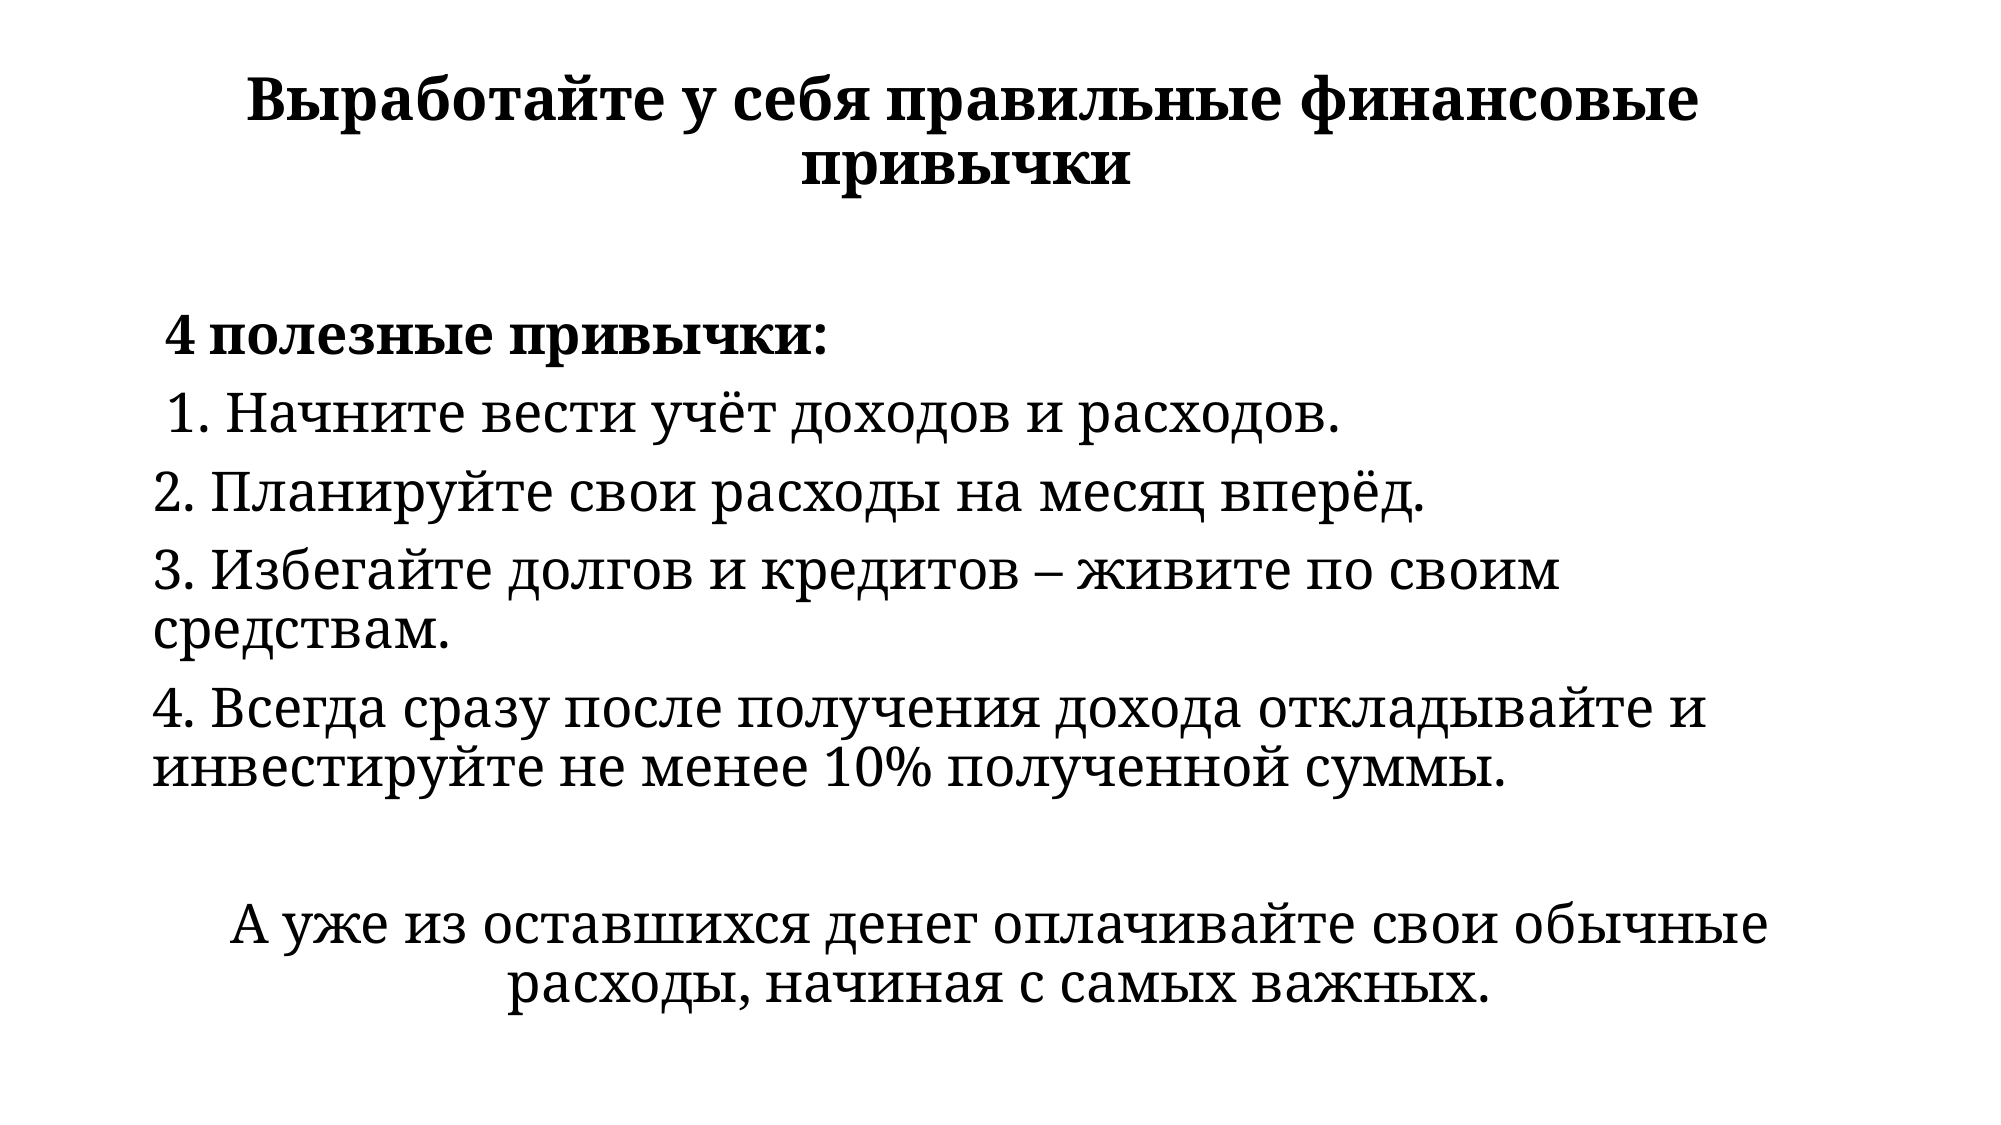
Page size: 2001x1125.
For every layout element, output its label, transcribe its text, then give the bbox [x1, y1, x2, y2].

list 4 полезные привычки: 1. Начните вести учёт доходов и расходов. 2. Планируйте свои расходы на месяц вперёд. 3. Избегайте долгов и кредитов – живите по своим средствам. 4. Всегда сразу после получения дохода откладывайте и инвестируйте не менее 10% полученной суммы. А уже из оставшихся денег оплачивайте свои обычные расходы, начиная с самых важных. [137, 299, 1863, 1085]
title Выработайте у себя правильные финансовые привычки [86, 59, 1863, 278]
